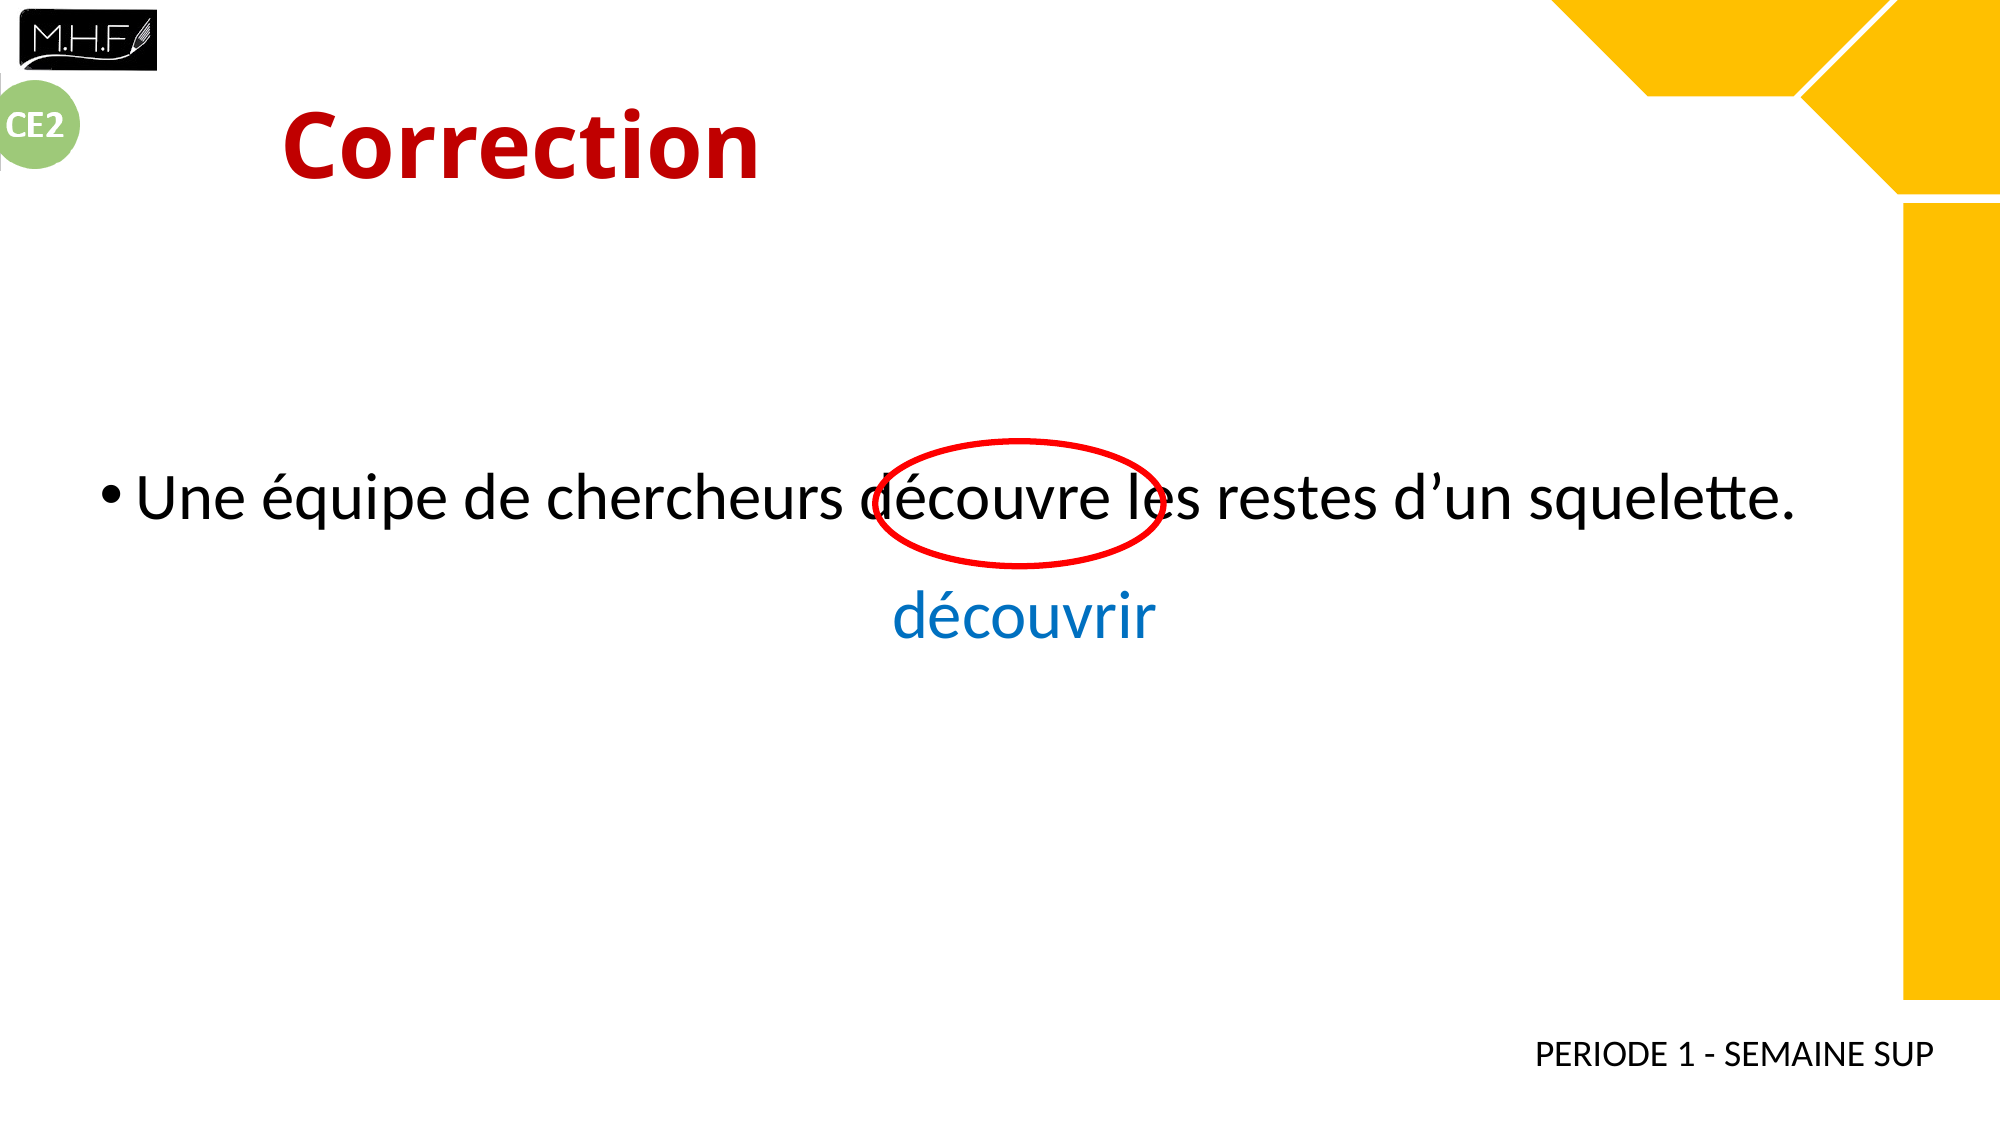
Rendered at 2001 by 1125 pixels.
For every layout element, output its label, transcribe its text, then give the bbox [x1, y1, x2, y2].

picture [0, 7, 157, 171]
text_box [1799, 0, 2000, 196]
text_box PERIODE 1 - SEMAINE SUP [1362, 1021, 1967, 1082]
title Correction [265, 40, 1526, 258]
text_box [874, 440, 1165, 562]
text_box [1549, 0, 1892, 98]
text_box [1902, 202, 2000, 1001]
text_box Une équipe de chercheurs découvre les restes d’un squelette. [84, 298, 1889, 584]
text_box découvrir [877, 562, 1177, 660]
